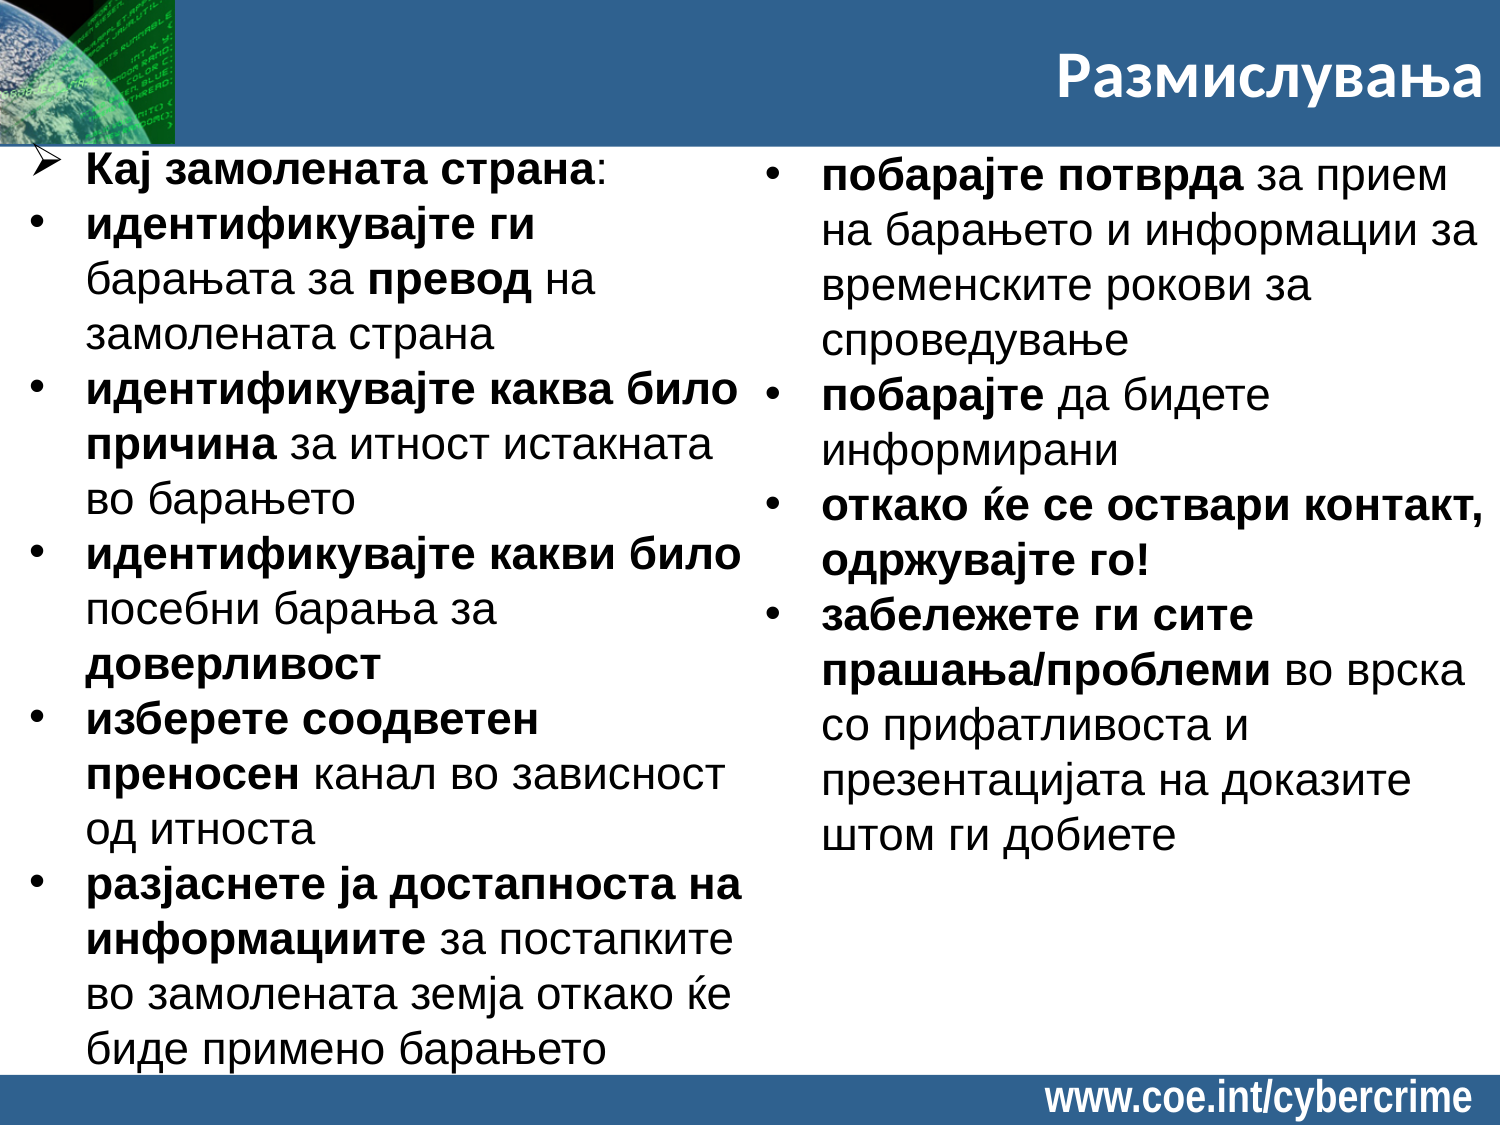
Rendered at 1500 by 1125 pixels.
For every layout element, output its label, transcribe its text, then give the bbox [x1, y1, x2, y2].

picture [0, 0, 175, 144]
text_box побарајте потврда за прием на барањето и информации за временските рокови за спроведување побарајте да бидете информирани откако ќе се оствари контакт, одржувајте го! забележете ги сите прашања/проблеми во врска со прифатливоста и презентацијата на доказите штом ги добиете [749, 137, 1500, 922]
text_box Кај замолената страна: идентификувајте ги барањата за превод на замолената страна идентификувајте каква било причина за итност истакната во барањето идентификувајте какви било посебни барања за доверливост изберете соодветен преносен канал во зависност од итноста разјаснете ја достапноста на информациите за постапките во замолената земја откако ќе биде примено барањето [14, 131, 765, 1081]
text_box [0, 1073, 1030, 1125]
text_box www.coe.int/cybercrime [1030, 1059, 1500, 1125]
text_box Размислувања [179, 0, 1500, 137]
